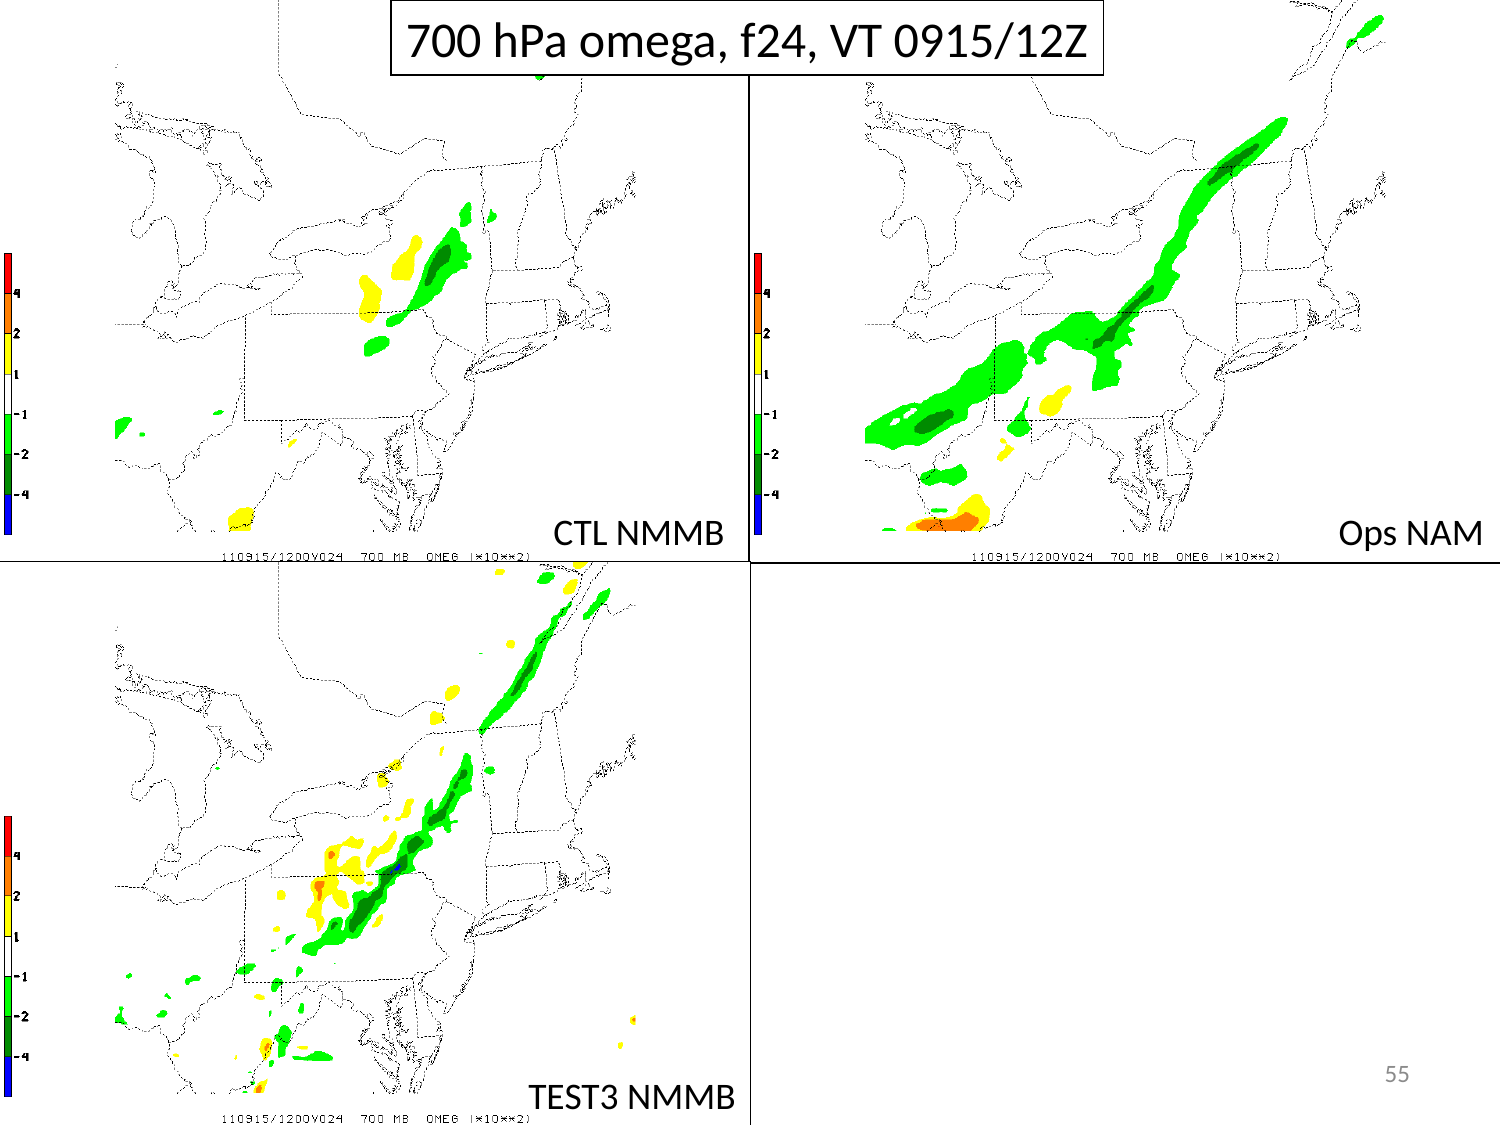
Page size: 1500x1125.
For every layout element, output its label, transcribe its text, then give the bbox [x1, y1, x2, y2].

slide_number 55 [1074, 1042, 1425, 1103]
picture [0, 0, 1500, 1125]
